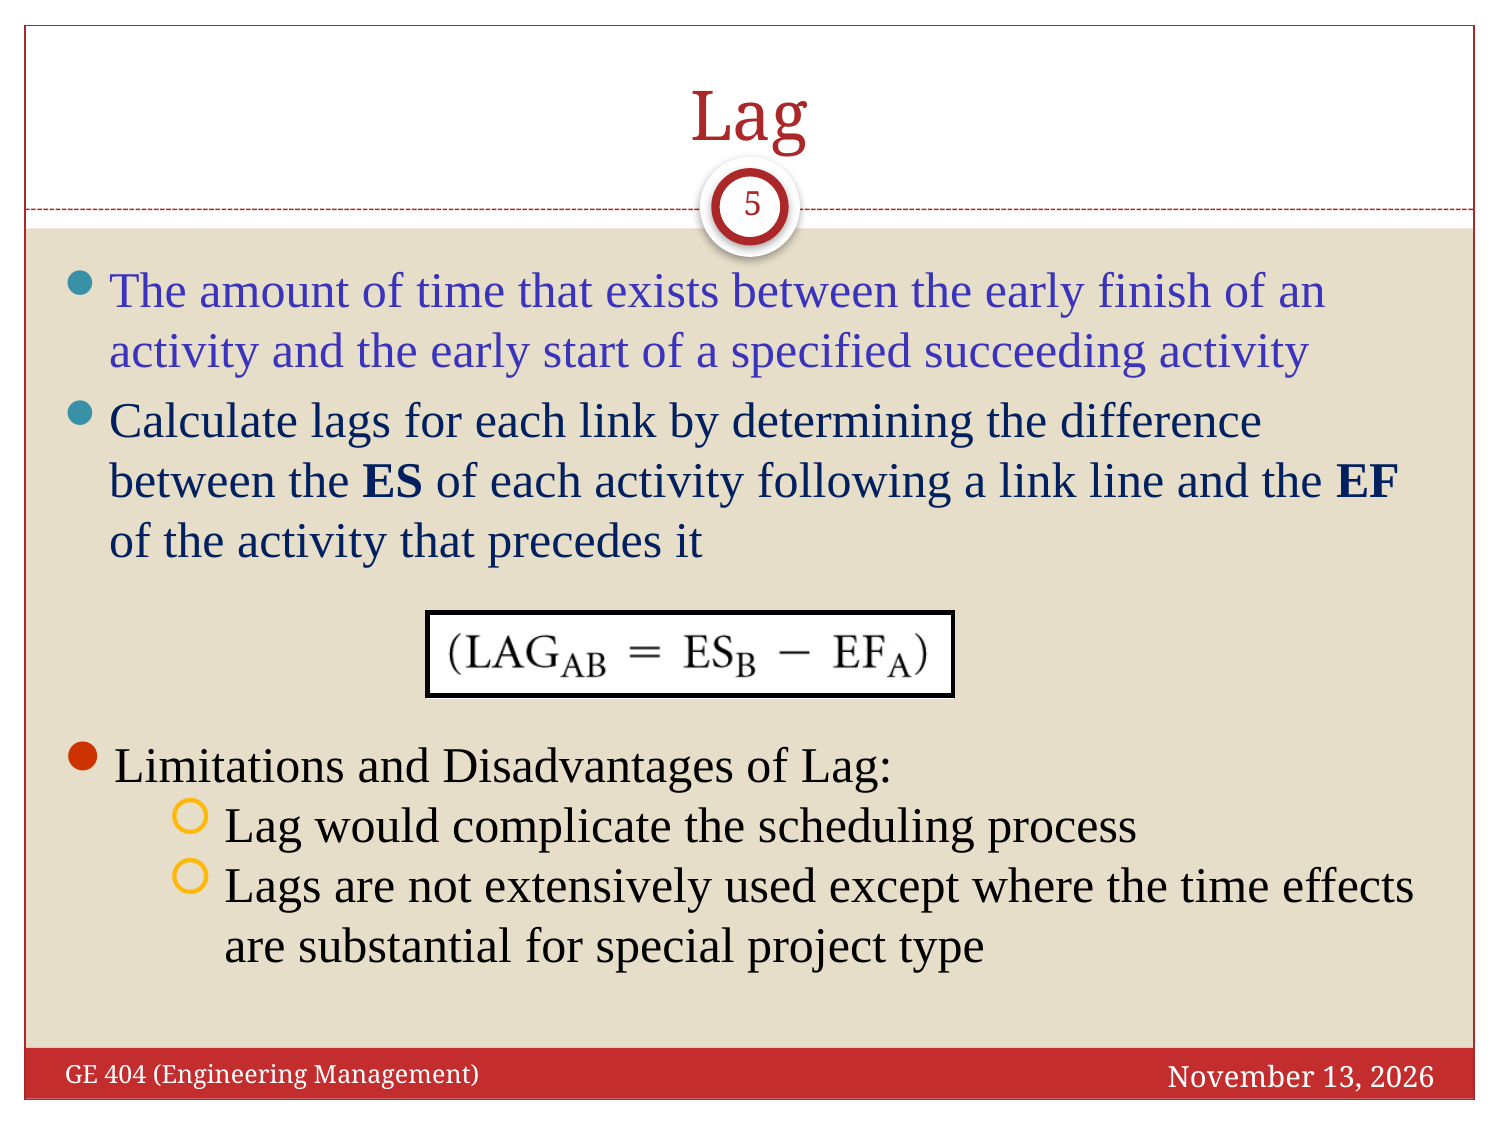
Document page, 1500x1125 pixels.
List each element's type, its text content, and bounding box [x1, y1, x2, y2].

slide_number 5 [715, 168, 791, 241]
title Lag [49, 37, 1450, 162]
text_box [427, 612, 954, 699]
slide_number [950, 1050, 1450, 1111]
list The amount of time that exists between the early finish of an activity and the early start of a specified succeeding activity Calculate lags for each link by determining the difference between the ES of each activity following a link line and the EF of the activity that precedes it Limitations and Disadvantages of Lag: Lag would complicate the scheduling process Lags are not extensively used except where the time effects are substantial for special project type [49, 250, 1445, 1001]
footer GE 404 (Engineering Management) [50, 1051, 638, 1112]
